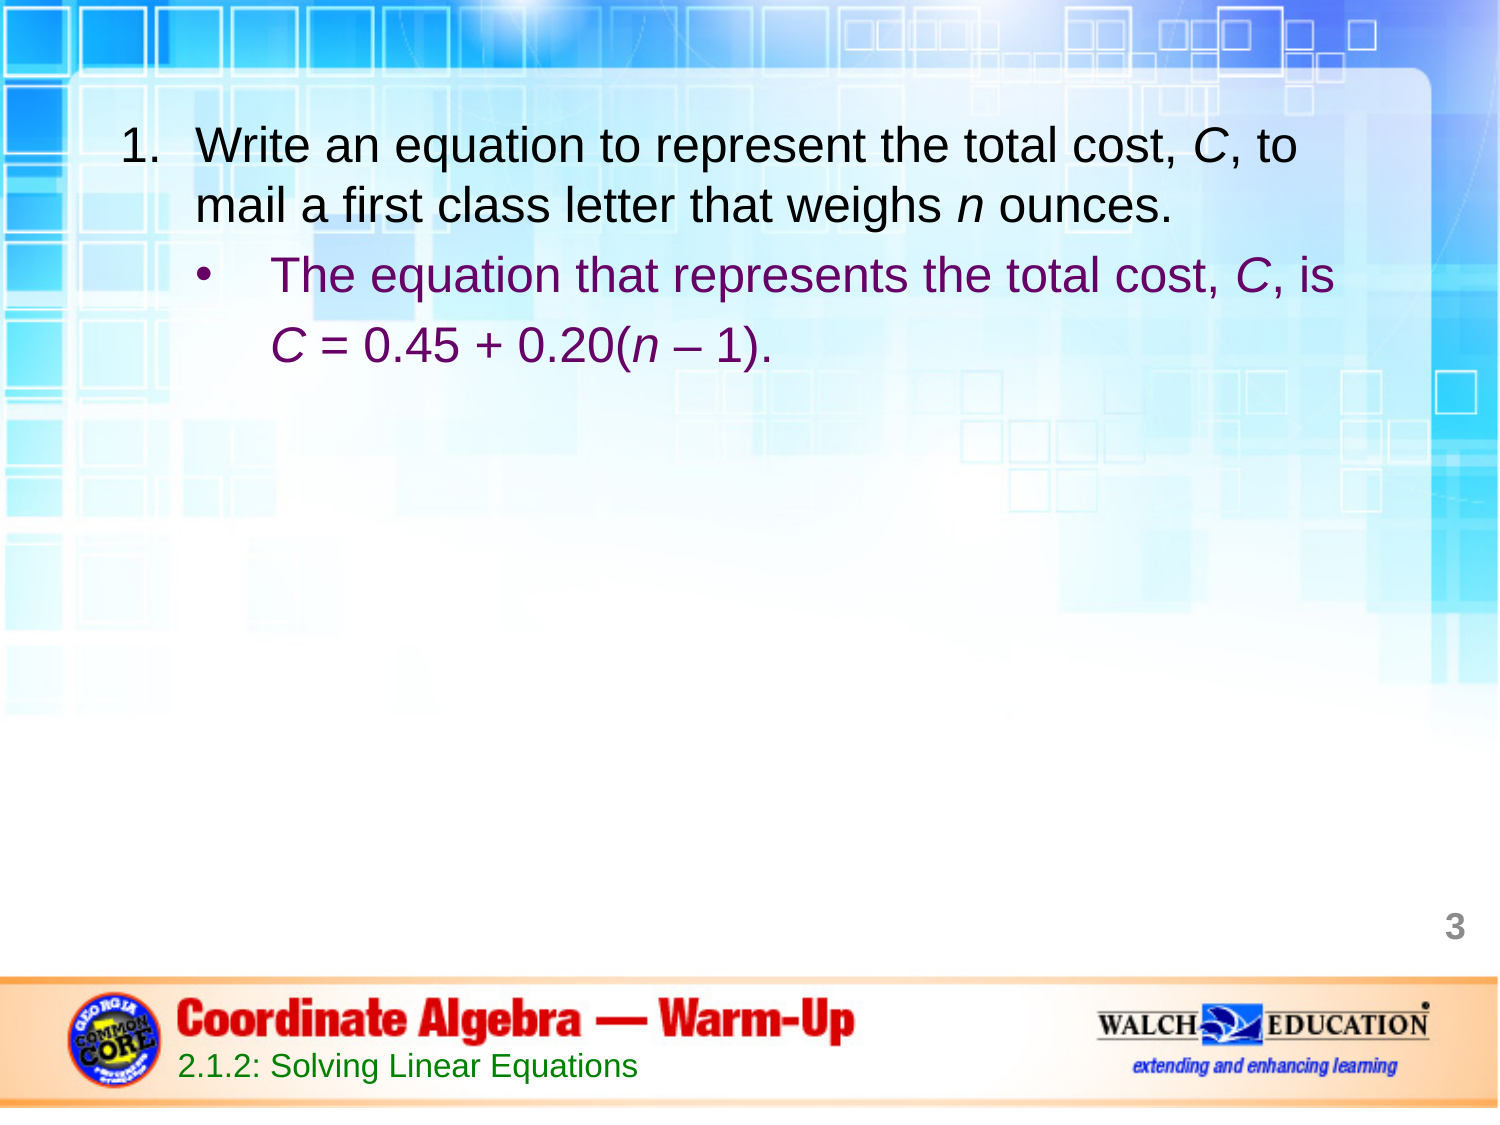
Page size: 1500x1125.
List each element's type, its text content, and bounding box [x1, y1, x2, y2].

subtitle Write an equation to represent the total cost, C, to mail a first class letter that weighs n ounces. The equation that represents the total cost, C, is C = 0.45 + 0.20(n – 1). [105, 105, 1394, 925]
picture [0, 0, 1500, 1108]
list 2.1.2: Solving Linear Equations [162, 1036, 1070, 1080]
slide_number 3 [1361, 901, 1481, 949]
